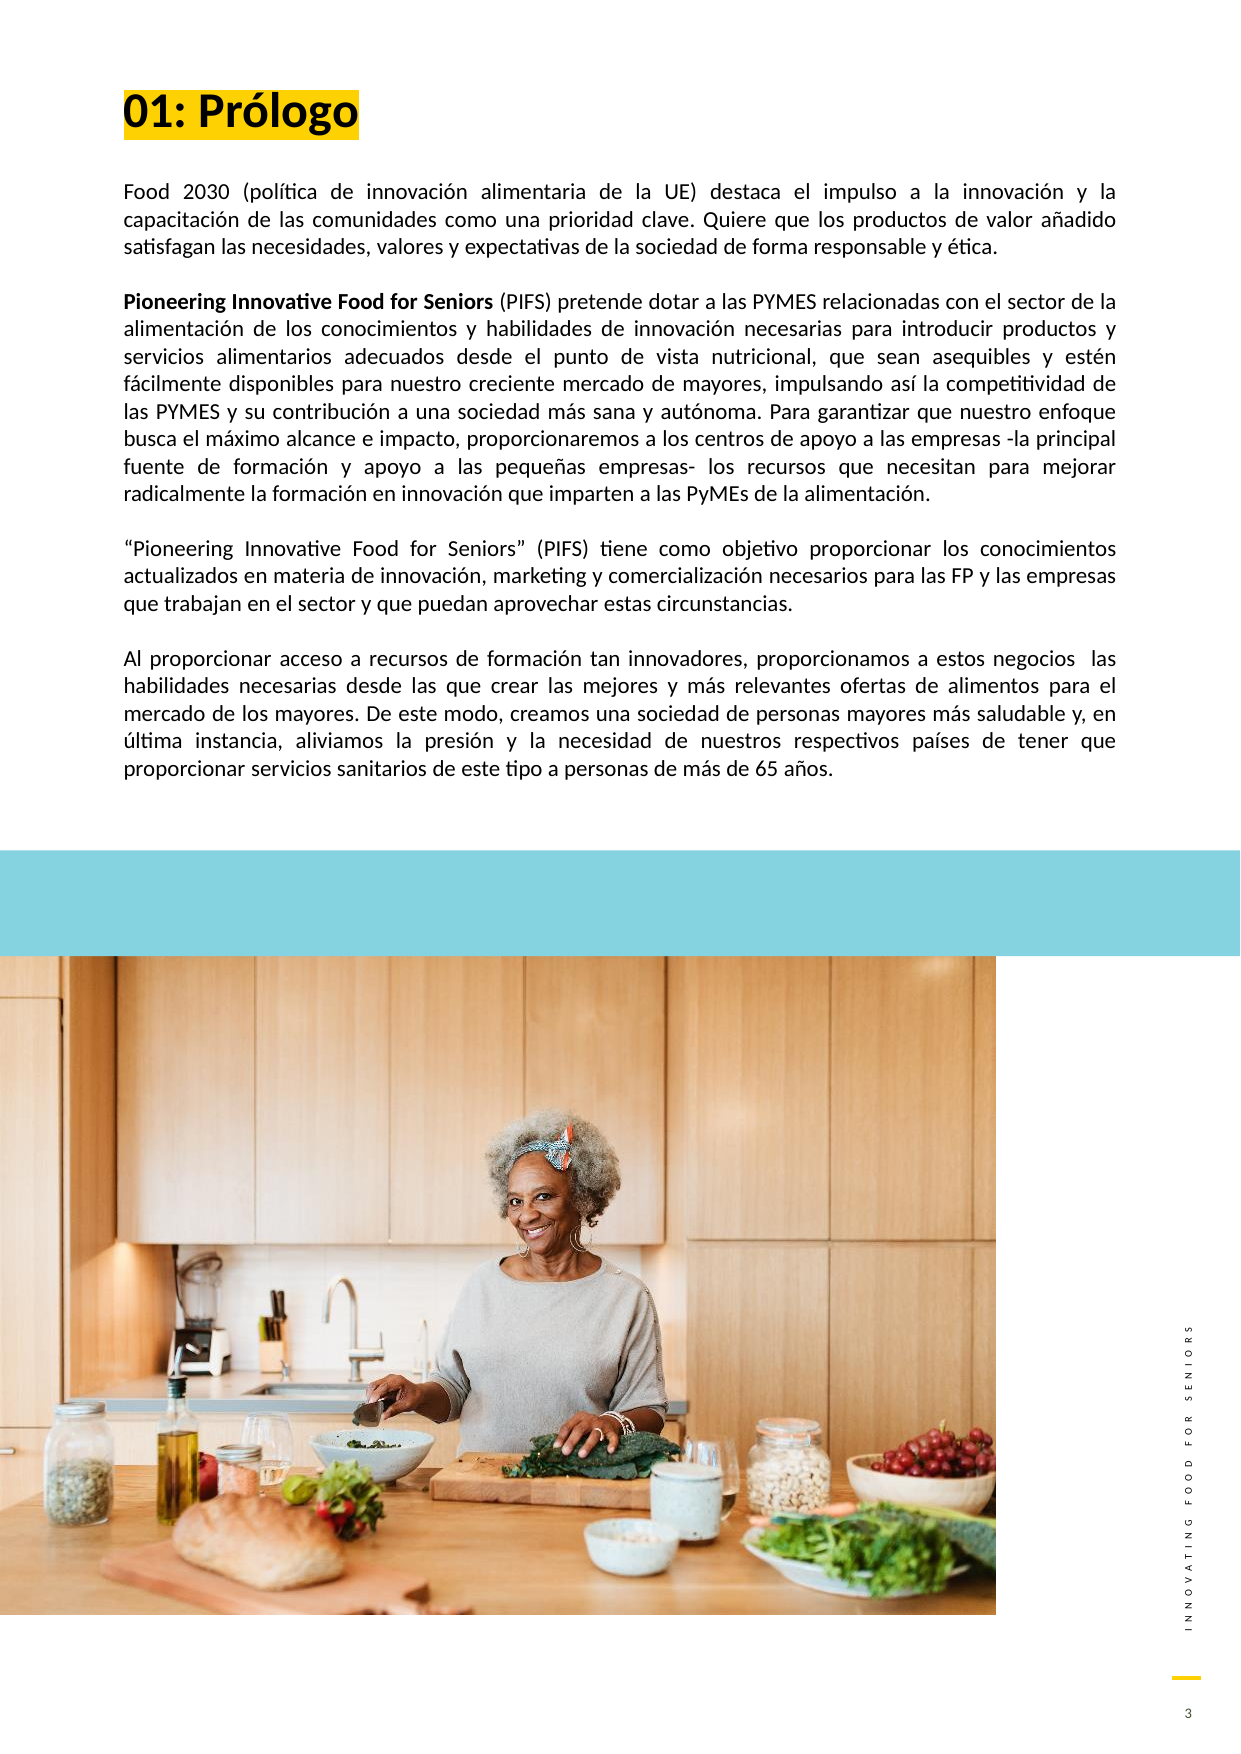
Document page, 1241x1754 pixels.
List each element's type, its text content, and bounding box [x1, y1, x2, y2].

picture [0, 951, 996, 1616]
list Food 2030 (política de innovación alimentaria de la UE) destaca el impulso a la innovación y la capacitación de las comunidades como una prioridad clave. Quiere que los productos de valor añadido satisfagan las necesidades, valores y expectativas de la sociedad de forma responsable y ética. Pioneering Innovative Food for Seniors (PIFS) pretende dotar a las PYMES relacionadas con el sector de la alimentación de los conocimientos y habilidades de innovación necesarias para introducir productos y servicios alimentarios adecuados desde el punto de vista nutricional, que sean asequibles y estén fácilmente disponibles para nuestro creciente mercado de mayores, impulsando así la competitividad de las PYMES y su contribución a una sociedad más sana y autónoma. Para garantizar que nuestro enfoque busca el máximo alcance e impacto, proporcionaremos a los centros de apoyo a las empresas -la principal fuente de formación y apoyo a las pequeñas empresas- los recursos que necesitan para mejorar radicalmente la formación en innovación que imparten a las PyMEs de la alimentación. “Pioneering Innovative Food for Seniors” (PIFS) tiene como objetivo proporcionar los conocimientos actualizados en materia de innovación, marketing y comercialización necesarios para las FP y las empresas que trabajan en el sector y que puedan aprovechar estas circunstancias. Al proporcionar acceso a recursos de formación tan innovadores, proporcionamos a estos negocios las habilidades necesarias desde las que crear las mejores y más relevantes ofertas de alimentos para el mercado de los mayores. De este modo, creamos una sociedad de personas mayores más saludable y, en última instancia, aliviamos la presión y la necesidad de nuestros respectivos países de tener que proporcionar servicios sanitarios de este tipo a personas de más de 65 años. [108, 169, 1132, 736]
list 01: Prólogo [108, 77, 709, 169]
text_box [0, 850, 1241, 957]
